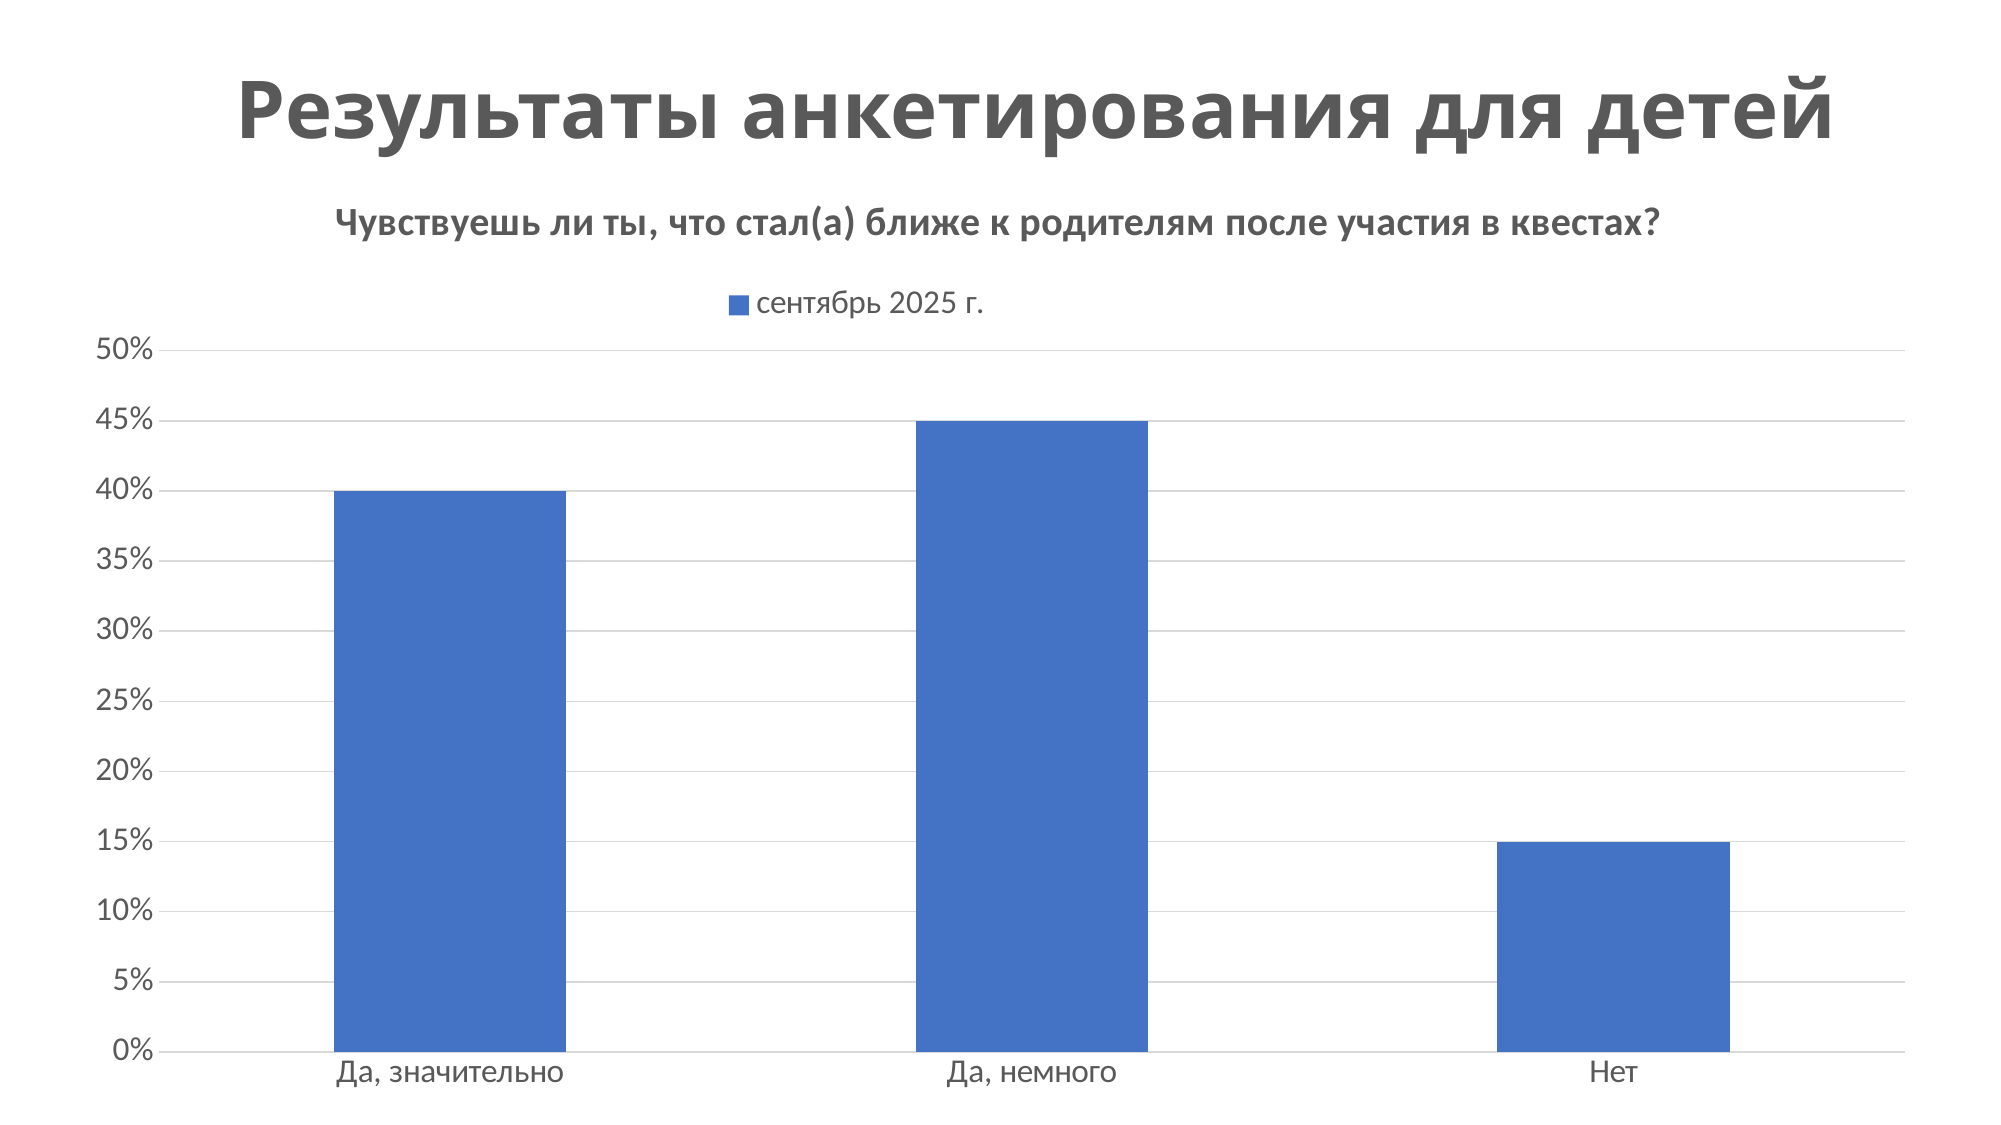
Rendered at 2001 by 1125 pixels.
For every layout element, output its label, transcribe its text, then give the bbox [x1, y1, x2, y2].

title Результаты анкетирования для детей [209, 59, 1863, 165]
chart [57, 165, 1943, 1110]
